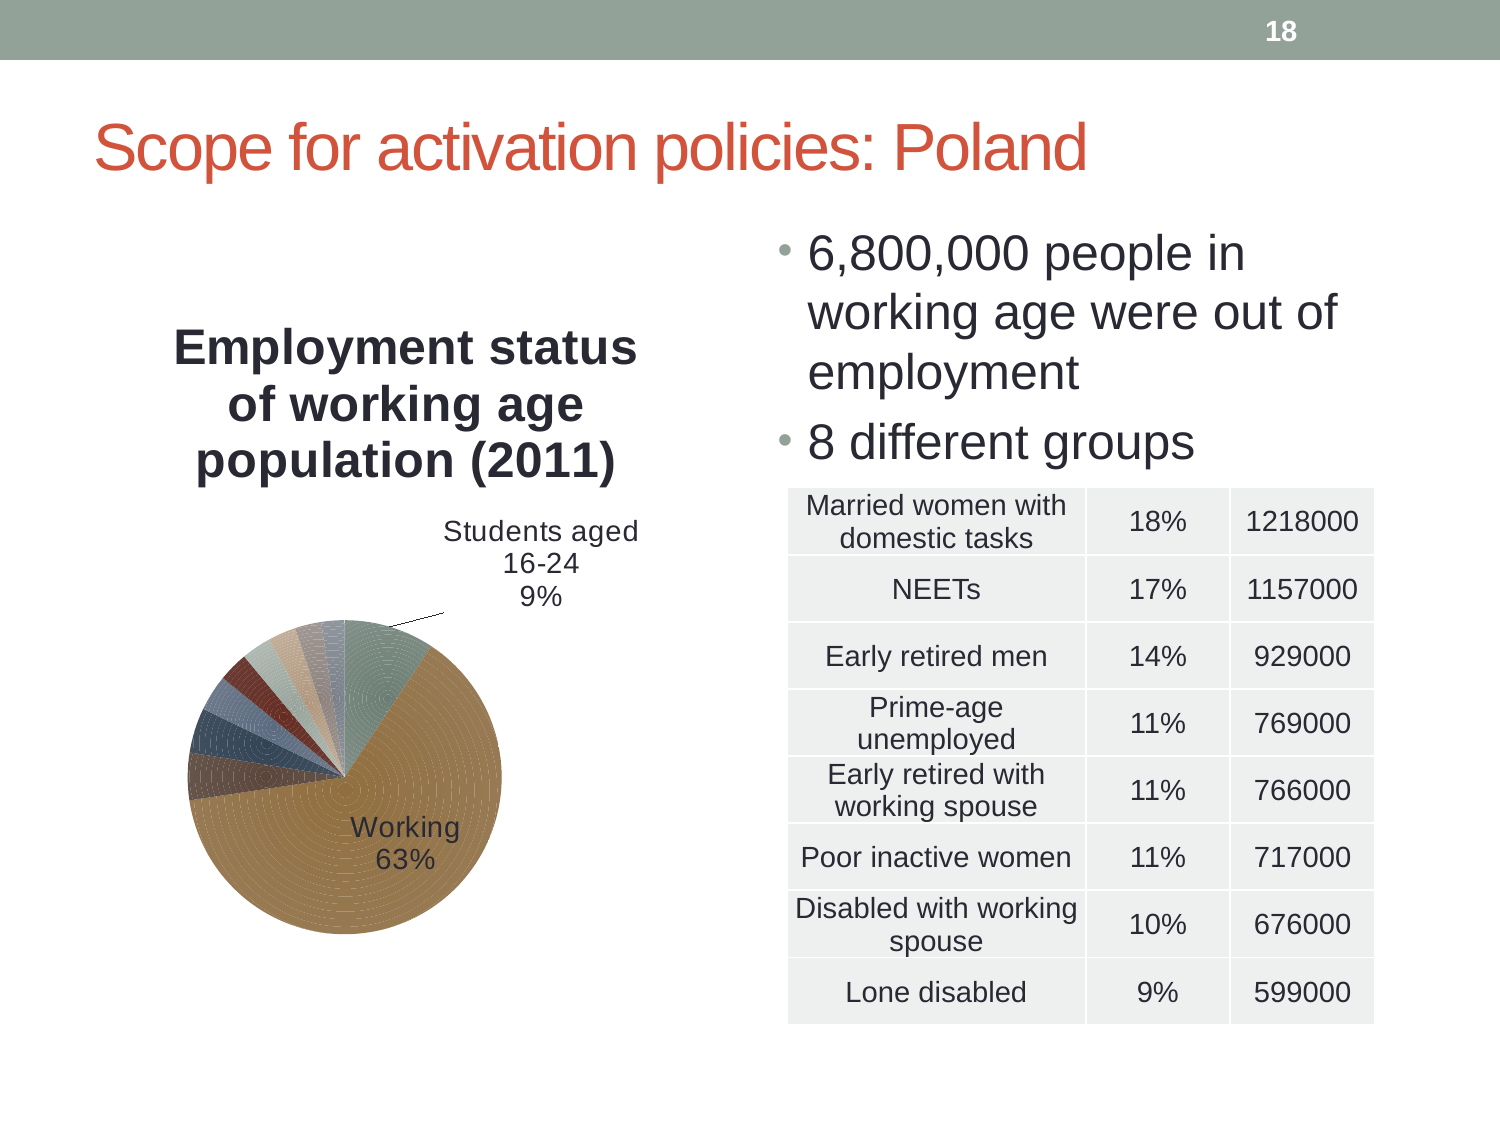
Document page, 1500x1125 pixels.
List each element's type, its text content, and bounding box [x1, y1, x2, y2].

table_cell 14% [1087, 623, 1229, 688]
table_cell NEETs [788, 556, 1085, 621]
table_cell 9% [1087, 958, 1229, 1024]
table_cell Disabled with working spouse [788, 891, 1085, 957]
table_cell 769000 [1231, 690, 1374, 755]
table_cell Early retired men [788, 623, 1085, 688]
table_cell Prime-age unemployed [788, 690, 1085, 755]
table_cell 1157000 [1231, 556, 1374, 621]
table_header 1218000 [1231, 488, 1374, 554]
table_cell 717000 [1231, 824, 1374, 889]
table_cell 676000 [1231, 891, 1374, 957]
table_cell 599000 [1231, 958, 1374, 1024]
table_cell Lone disabled [788, 958, 1085, 1024]
table_cell 11% [1087, 690, 1229, 755]
table_cell 11% [1087, 824, 1229, 889]
table_cell 11% [1087, 757, 1229, 822]
slide_number 18 [1250, 3, 1425, 57]
table_cell 929000 [1231, 623, 1374, 688]
table_cell 17% [1087, 556, 1229, 621]
table_cell Early retired with working spouse [788, 757, 1085, 822]
chart [74, 281, 738, 1006]
table_header Married women with domestic tasks [788, 488, 1085, 554]
table_cell 766000 [1231, 757, 1374, 822]
title Scope for activation policies: Poland [78, 62, 1500, 225]
table_header 18% [1087, 488, 1229, 554]
table_cell 10% [1087, 891, 1229, 957]
list 6,800,000 people in working age were out of employment 8 different groups [762, 225, 1425, 1088]
table_cell Poor inactive women [788, 824, 1085, 889]
